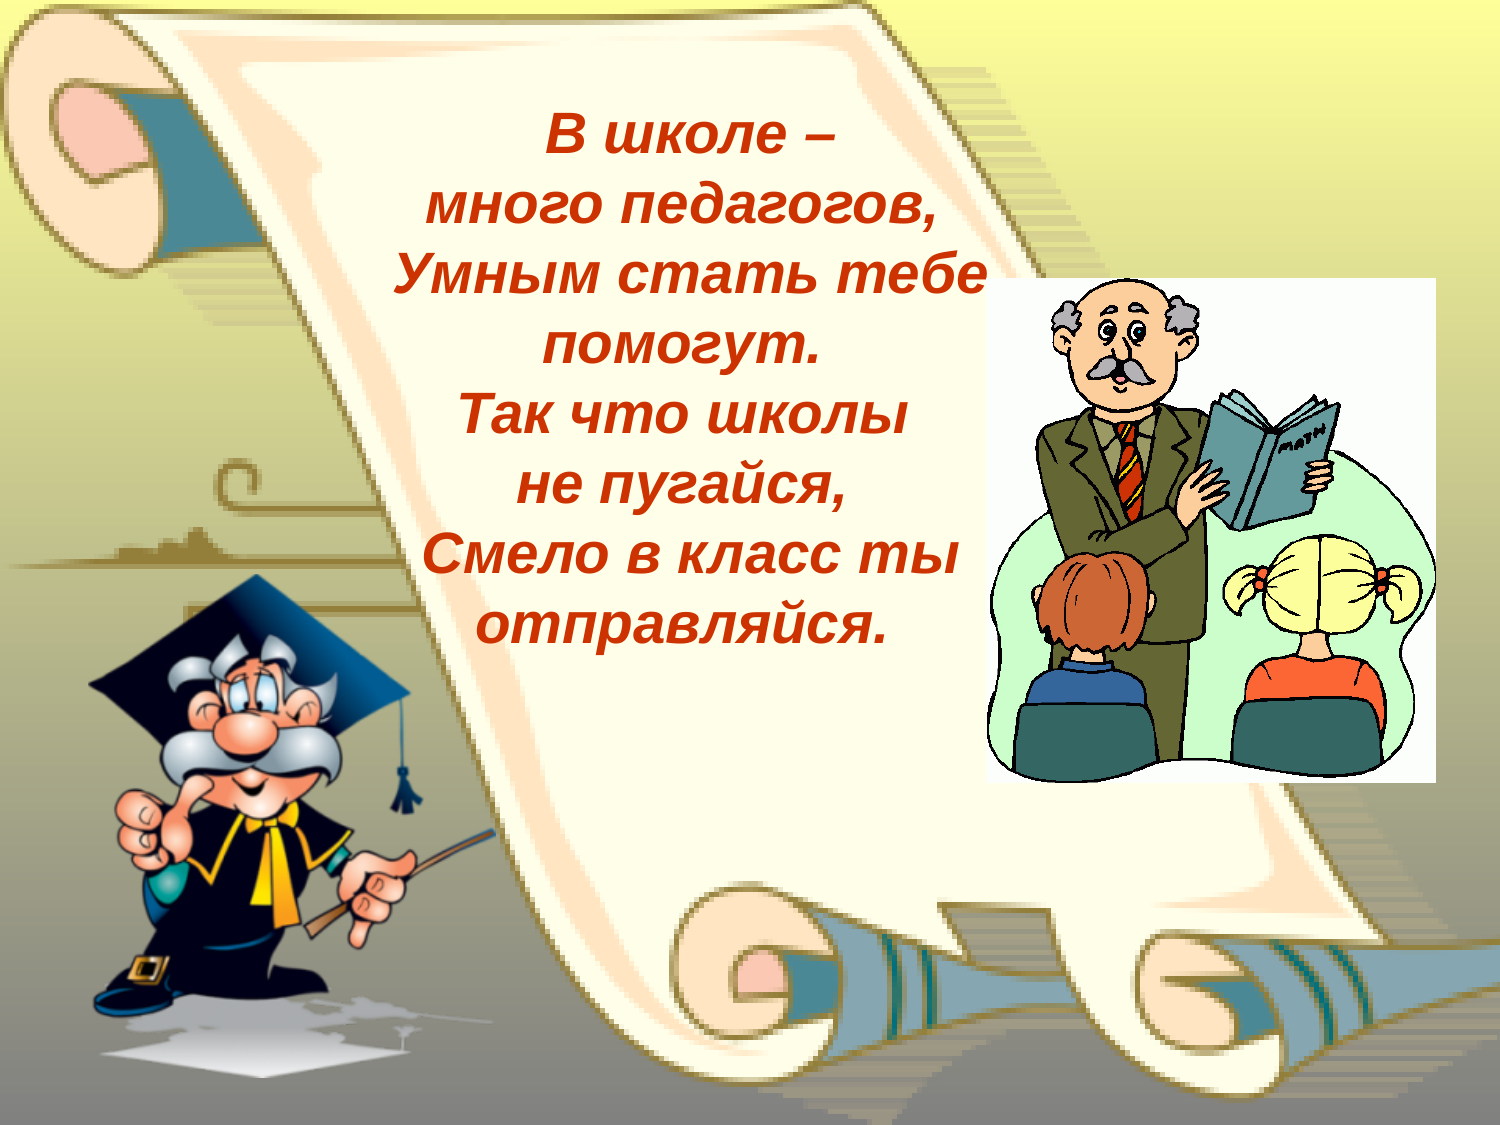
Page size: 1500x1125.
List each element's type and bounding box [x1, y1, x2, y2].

picture [88, 573, 497, 1078]
picture [985, 278, 1436, 783]
list [0, 0, 1500, 1125]
